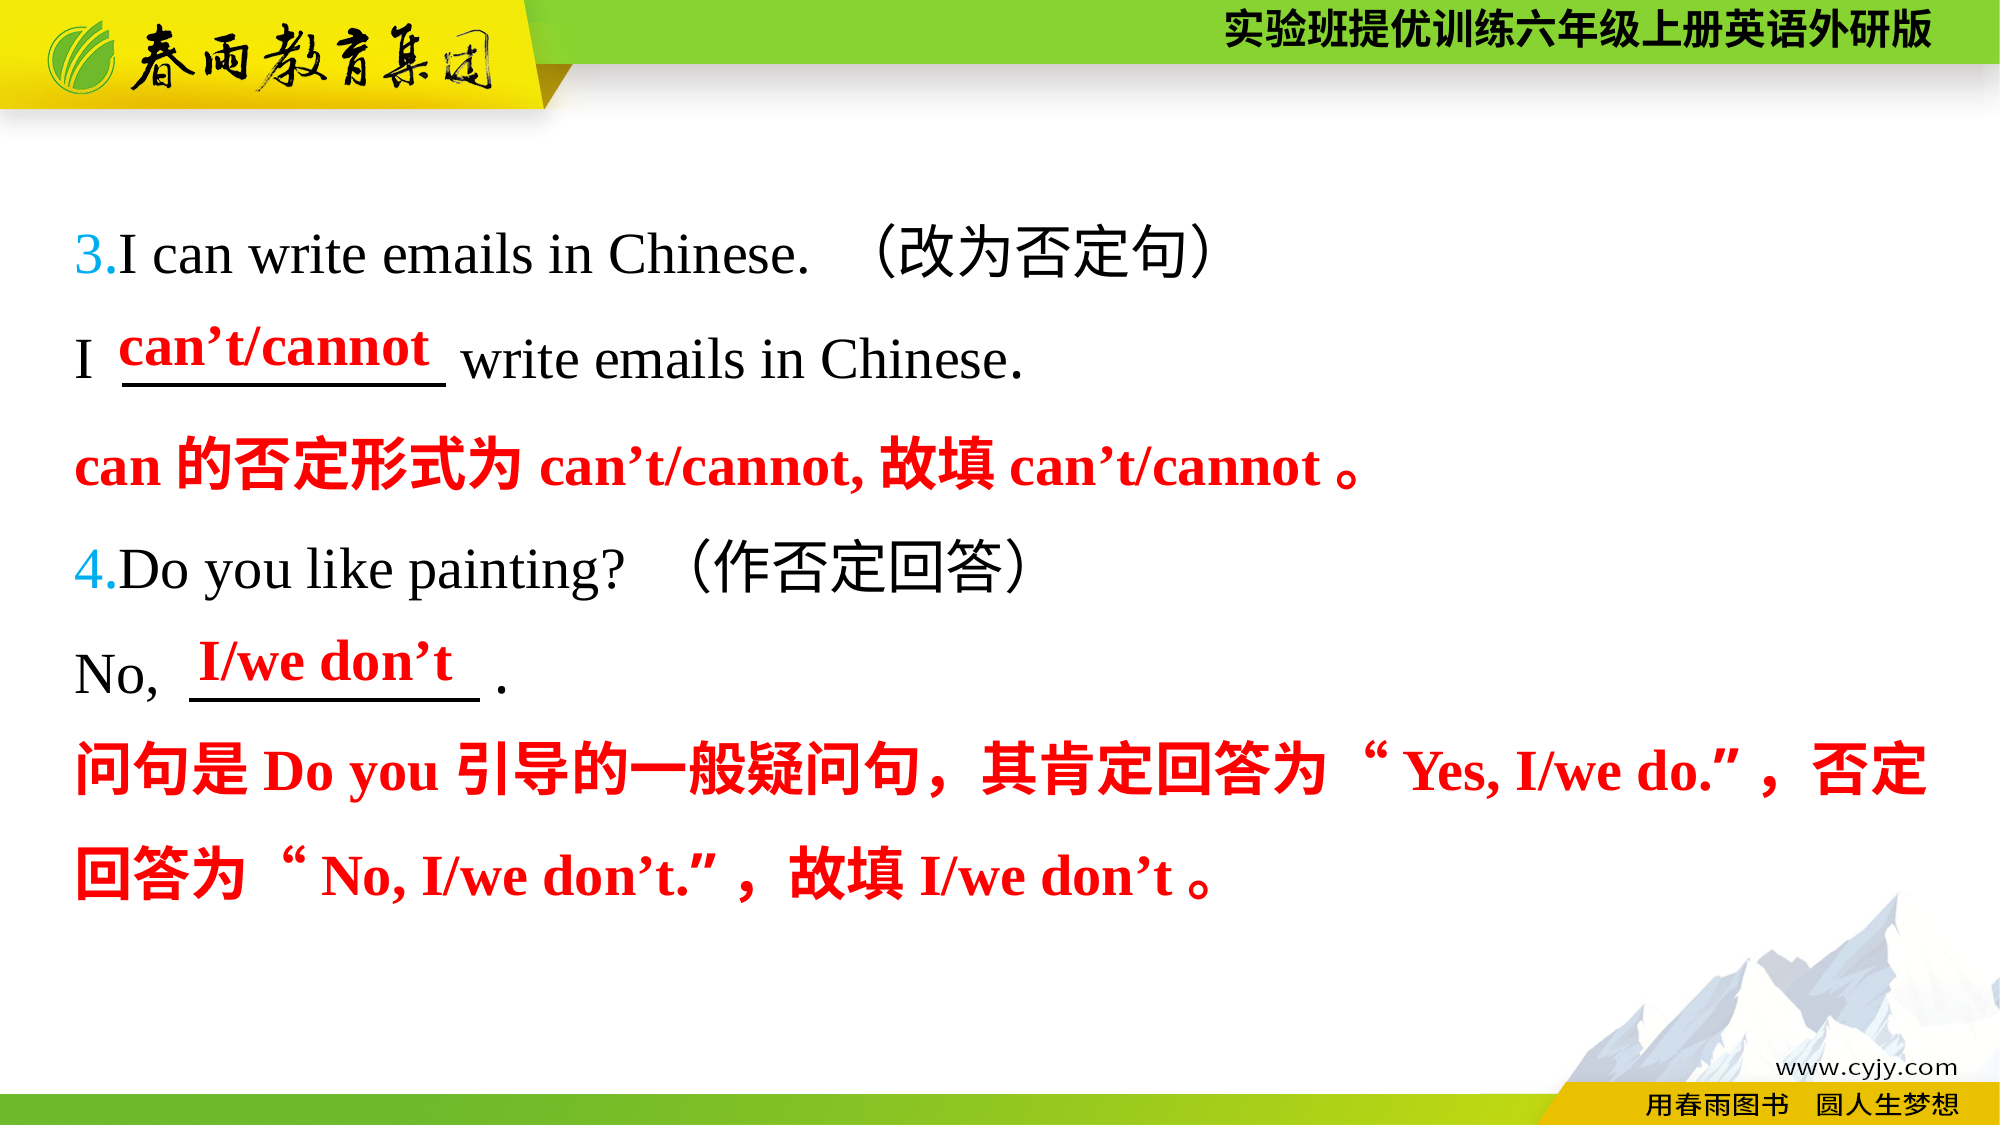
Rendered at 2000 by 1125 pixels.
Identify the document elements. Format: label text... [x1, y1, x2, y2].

text_box can’t/cannot [103, 300, 446, 384]
list 3.I can write emails in Chinese. （改为否定句） I write emails in Chinese. 4.Do you like painting? （作否定回答） No, . [59, 505, 1944, 690]
text_box can的否定形式为can’t/cannot,故填can’t/cannot。 [59, 384, 1944, 505]
text_box 问句是Do you引导的一般疑问句，其肯定回答为“Yes, I/we do.”，否定回答为“No, I/we don’t.”，故填I/we don’t。 [59, 690, 1944, 915]
list 3.I can write emails in Chinese. （改为否定句） I write emails in Chinese. 4.Do you like painting? （作否定回答） No, . [59, 172, 1944, 384]
picture [0, 0, 2000, 1125]
text_box I/we don’t [183, 614, 468, 700]
